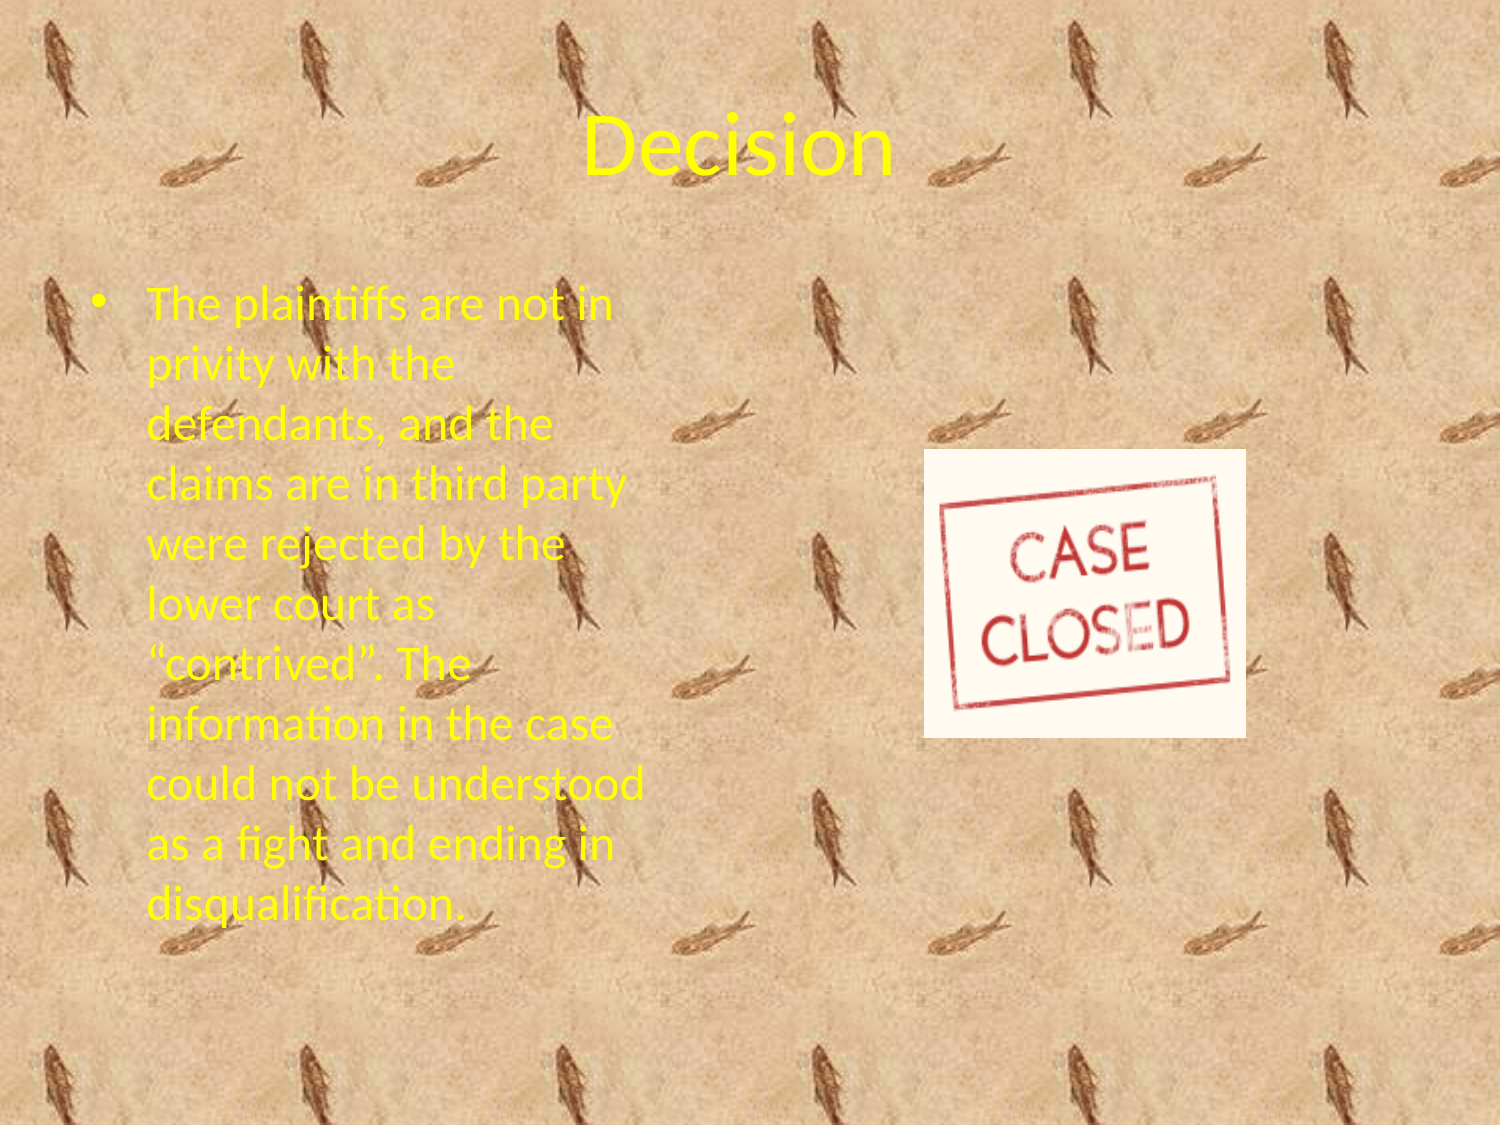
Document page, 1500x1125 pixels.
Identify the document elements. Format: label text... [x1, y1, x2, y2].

title Decision [75, 45, 1425, 233]
picture [0, 0, 1500, 1125]
list The plaintiffs are not in privity with the defendants, and the claims are in third party were rejected by the lower court as “contrived”. The information in the case could not be understood as a fight and ending in disqualification. [75, 262, 663, 800]
